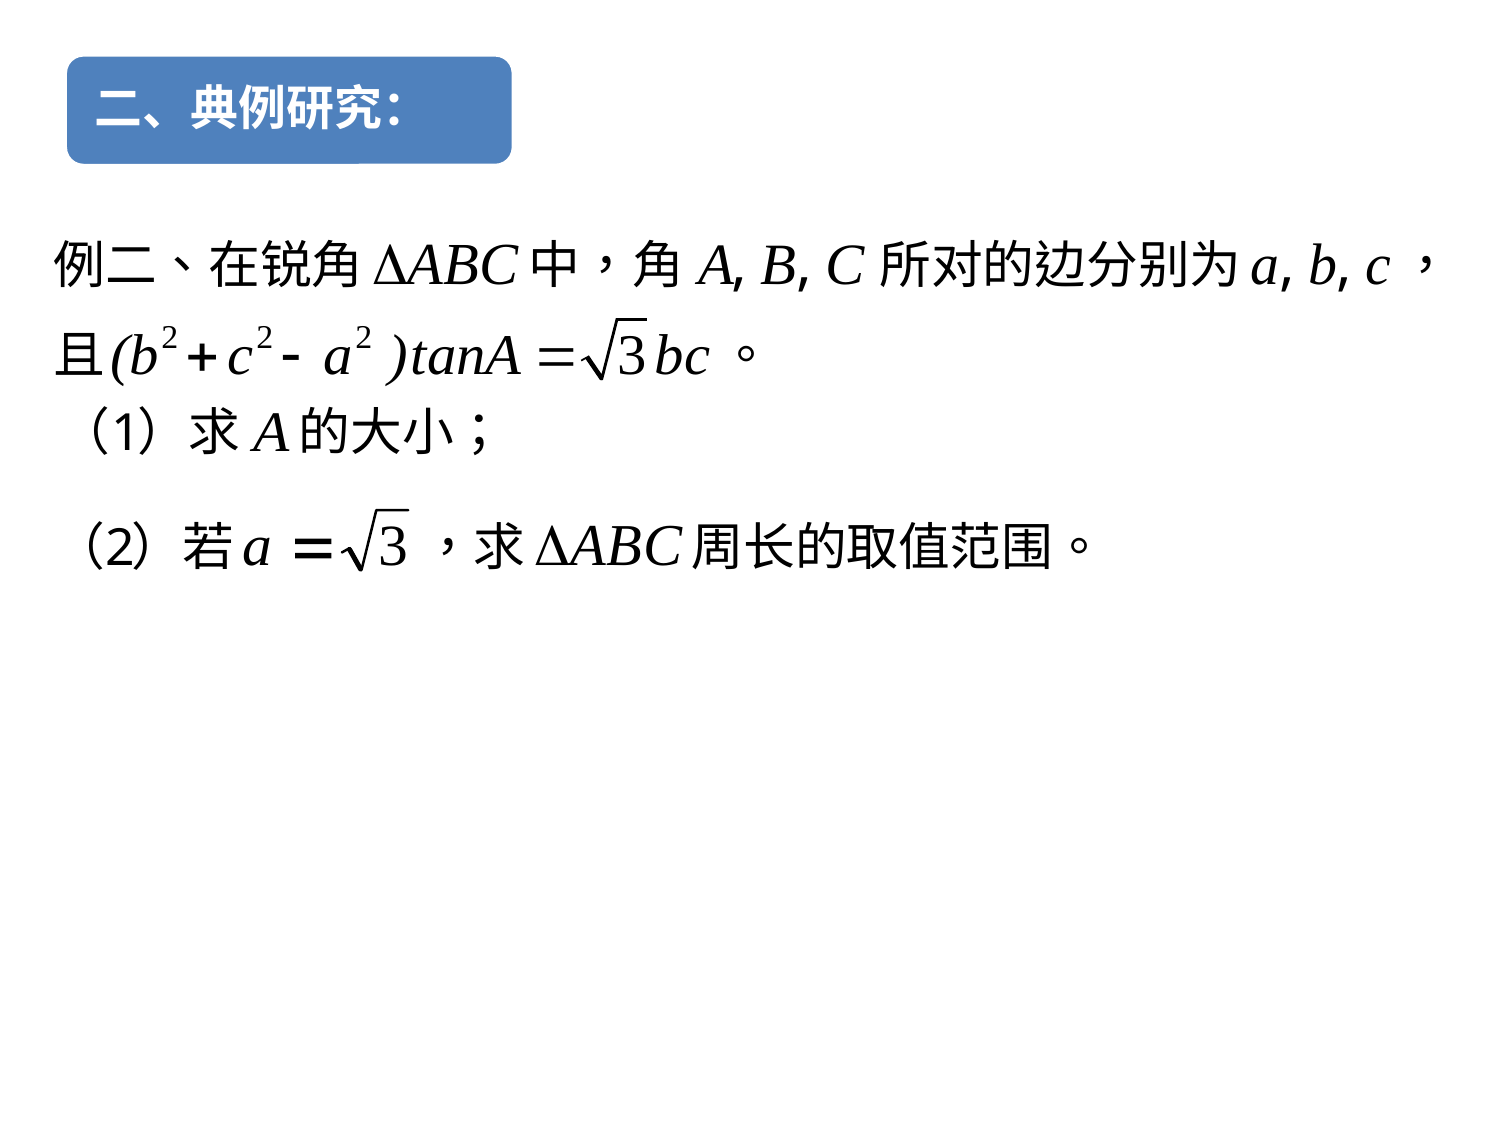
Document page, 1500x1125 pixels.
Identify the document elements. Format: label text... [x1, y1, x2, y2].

text_box 一、热身练习： [44, 48, 522, 149]
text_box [52, 219, 1477, 618]
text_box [64, 54, 514, 167]
